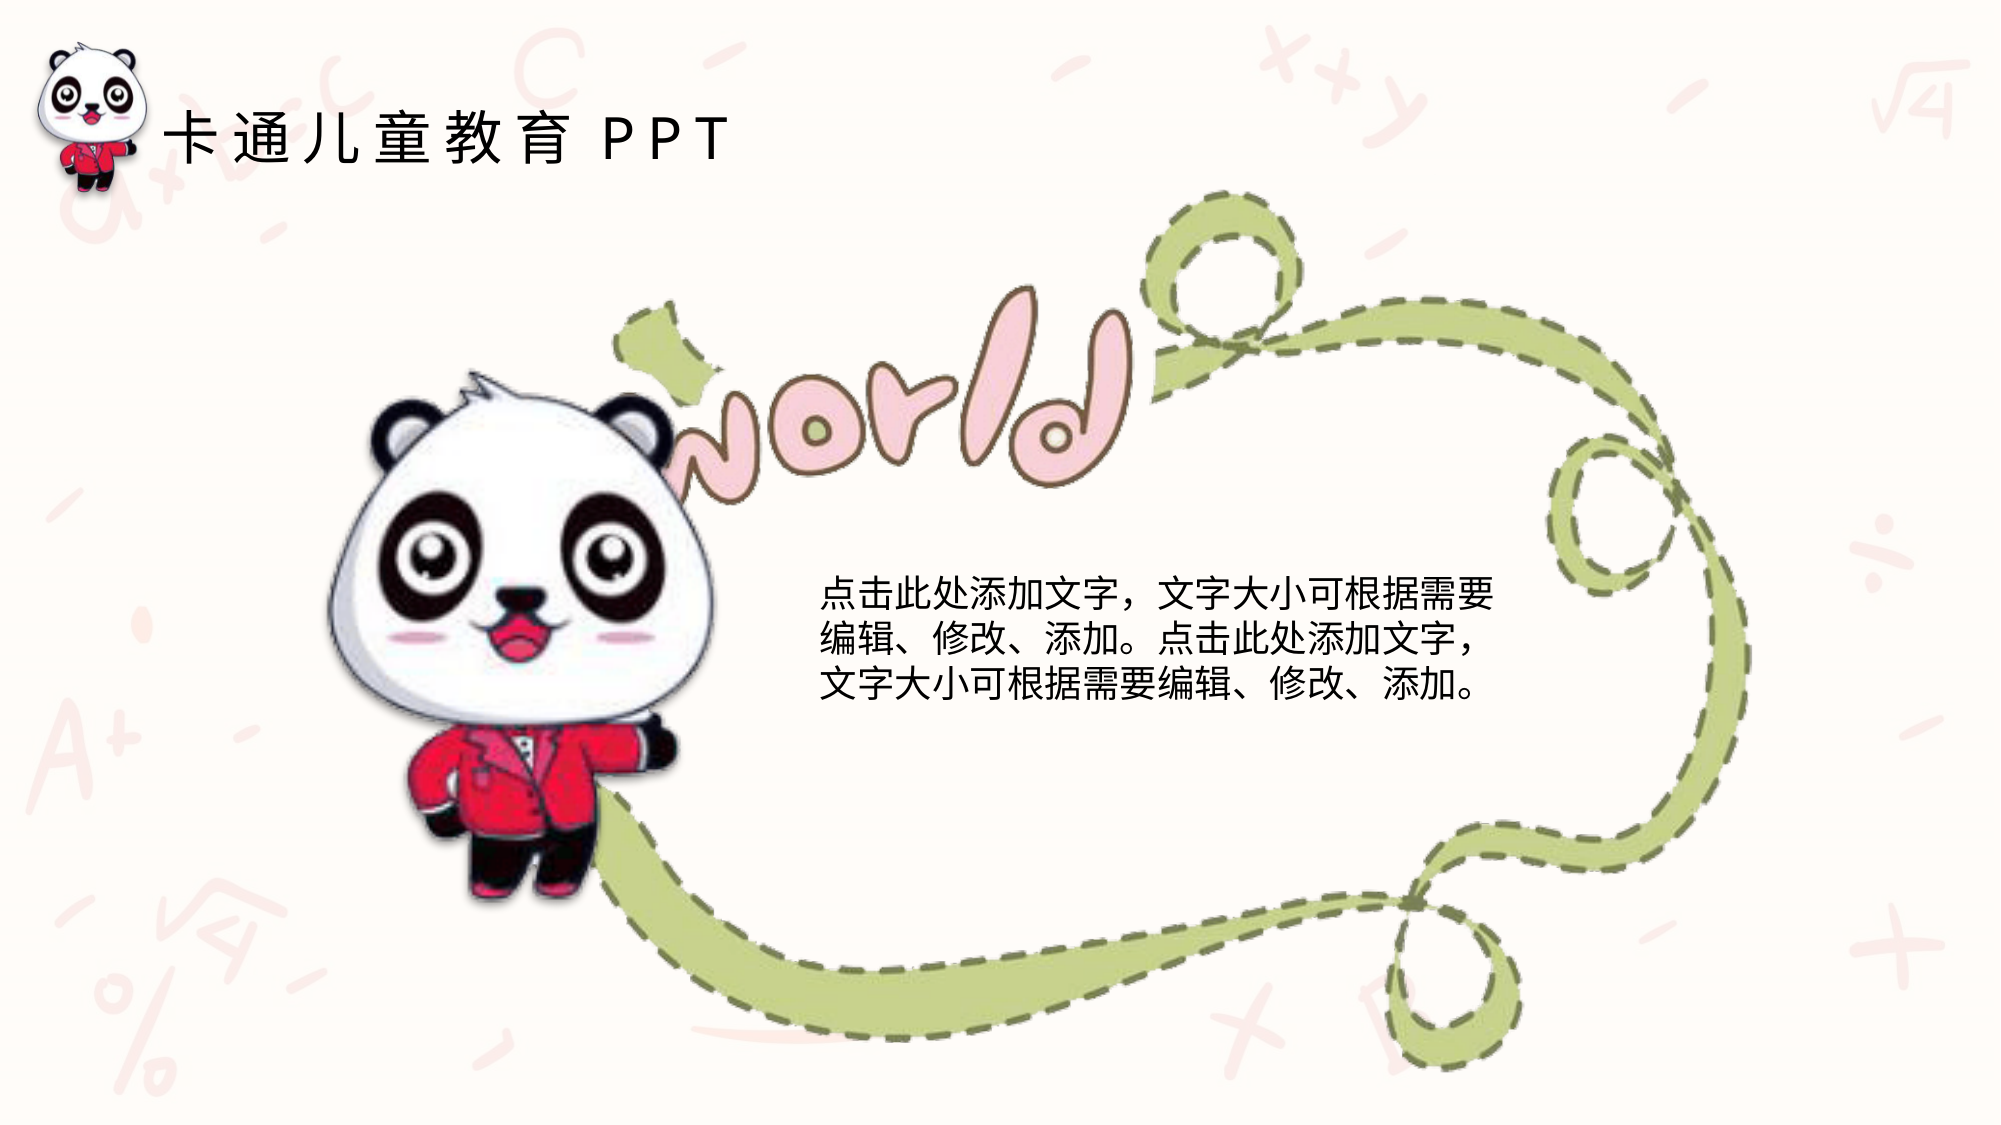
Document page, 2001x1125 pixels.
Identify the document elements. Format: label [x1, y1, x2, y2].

picture [33, 31, 153, 196]
picture [311, 174, 1837, 1076]
